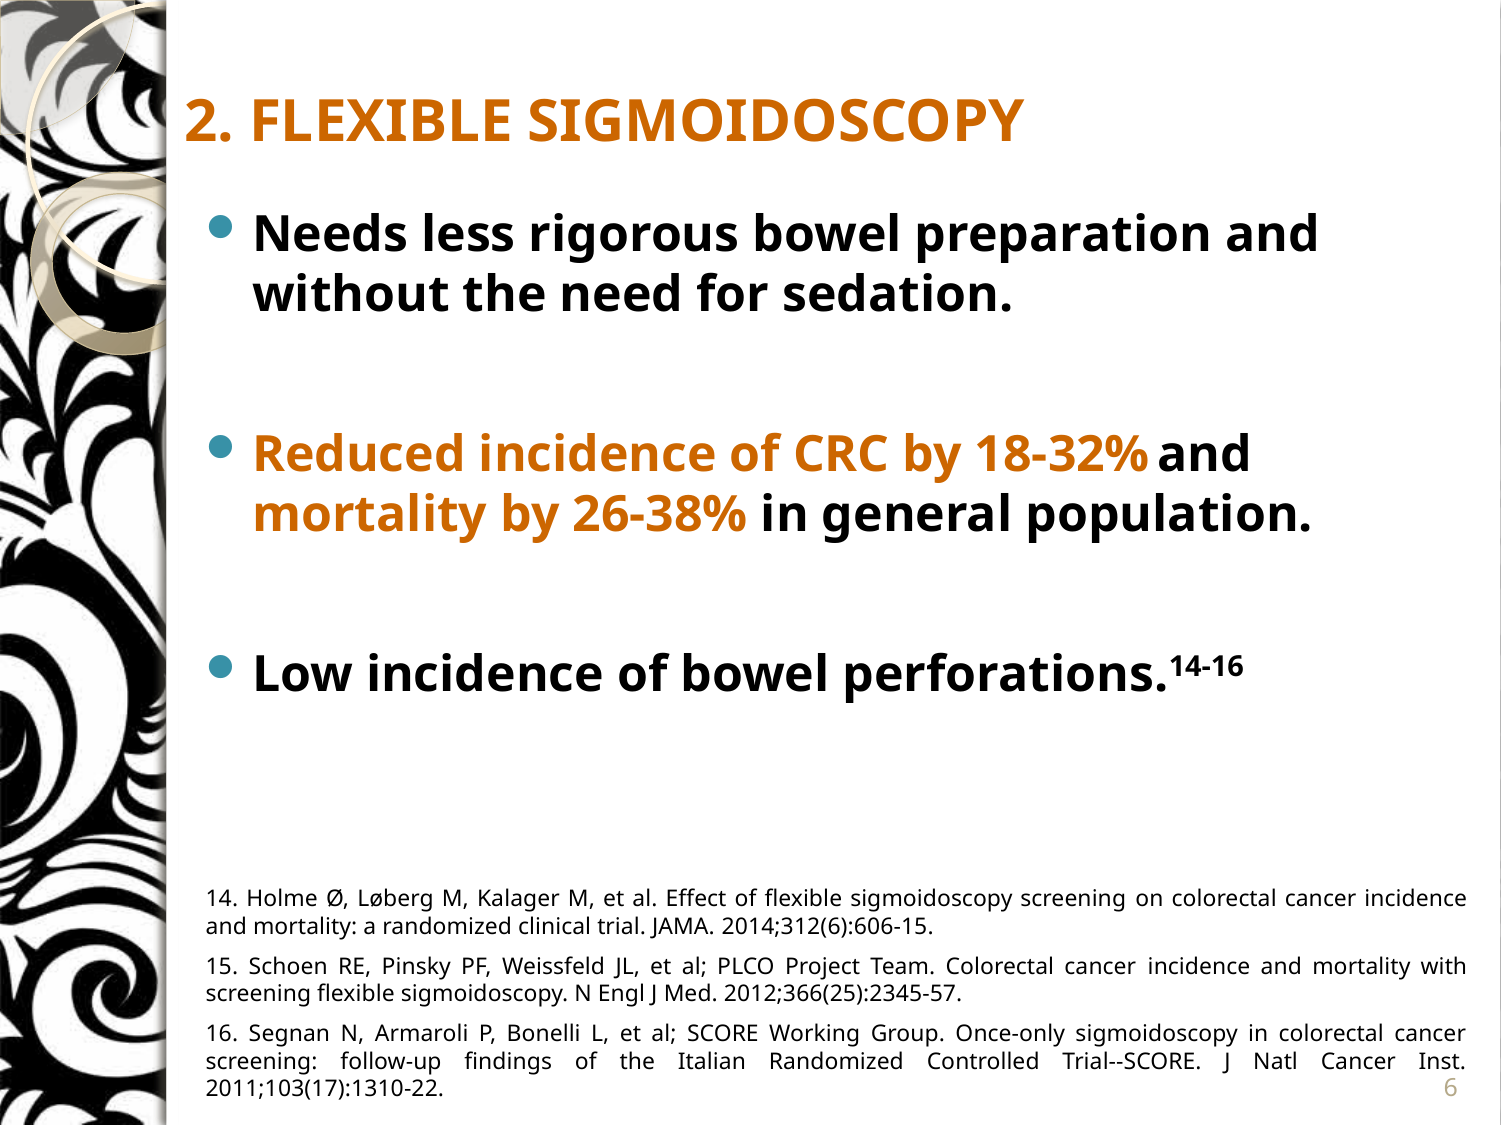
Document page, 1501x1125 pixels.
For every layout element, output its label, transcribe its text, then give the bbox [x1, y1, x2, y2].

picture [53, 241, 158, 332]
picture [62, 195, 158, 279]
title 2. FLEXIBLE SIGMOIDOSCOPY [169, 28, 1148, 207]
picture [0, 134, 162, 1125]
picture [136, 0, 159, 4]
list Needs less rigorous bowel preparation and without the need for sedation. Reduced incidence of CRC by 18-32% and mortality by 26-38% in general population. Low incidence of bowel perforations.14-16 14. Holme Ø, Løberg M, Kalager M, et al. Effect of flexible sigmoidoscopy screening on colorectal cancer incidence and mortality: a randomized clinical trial. JAMA. 2014;312(6):606-15. 15. Schoen RE, Pinsky PF, Weissfeld JL, et al; PLCO Project Team. Colorectal cancer incidence and mortality with screening flexible sigmoidoscopy. N Engl J Med. 2012;366(25):2345-57. 16. Segnan N, Armaroli P, Bonelli L, et al; SCORE Working Group. Once-only sigmoidoscopy in colorectal cancer screening: follow-up findings of the Italian Randomized Controlled Trial--SCORE. J Natl Cancer Inst. 2011;103(17):1310-22. [177, 193, 1483, 1097]
slide_number 6 [1413, 1034, 1489, 1113]
picture [32, 13, 158, 207]
